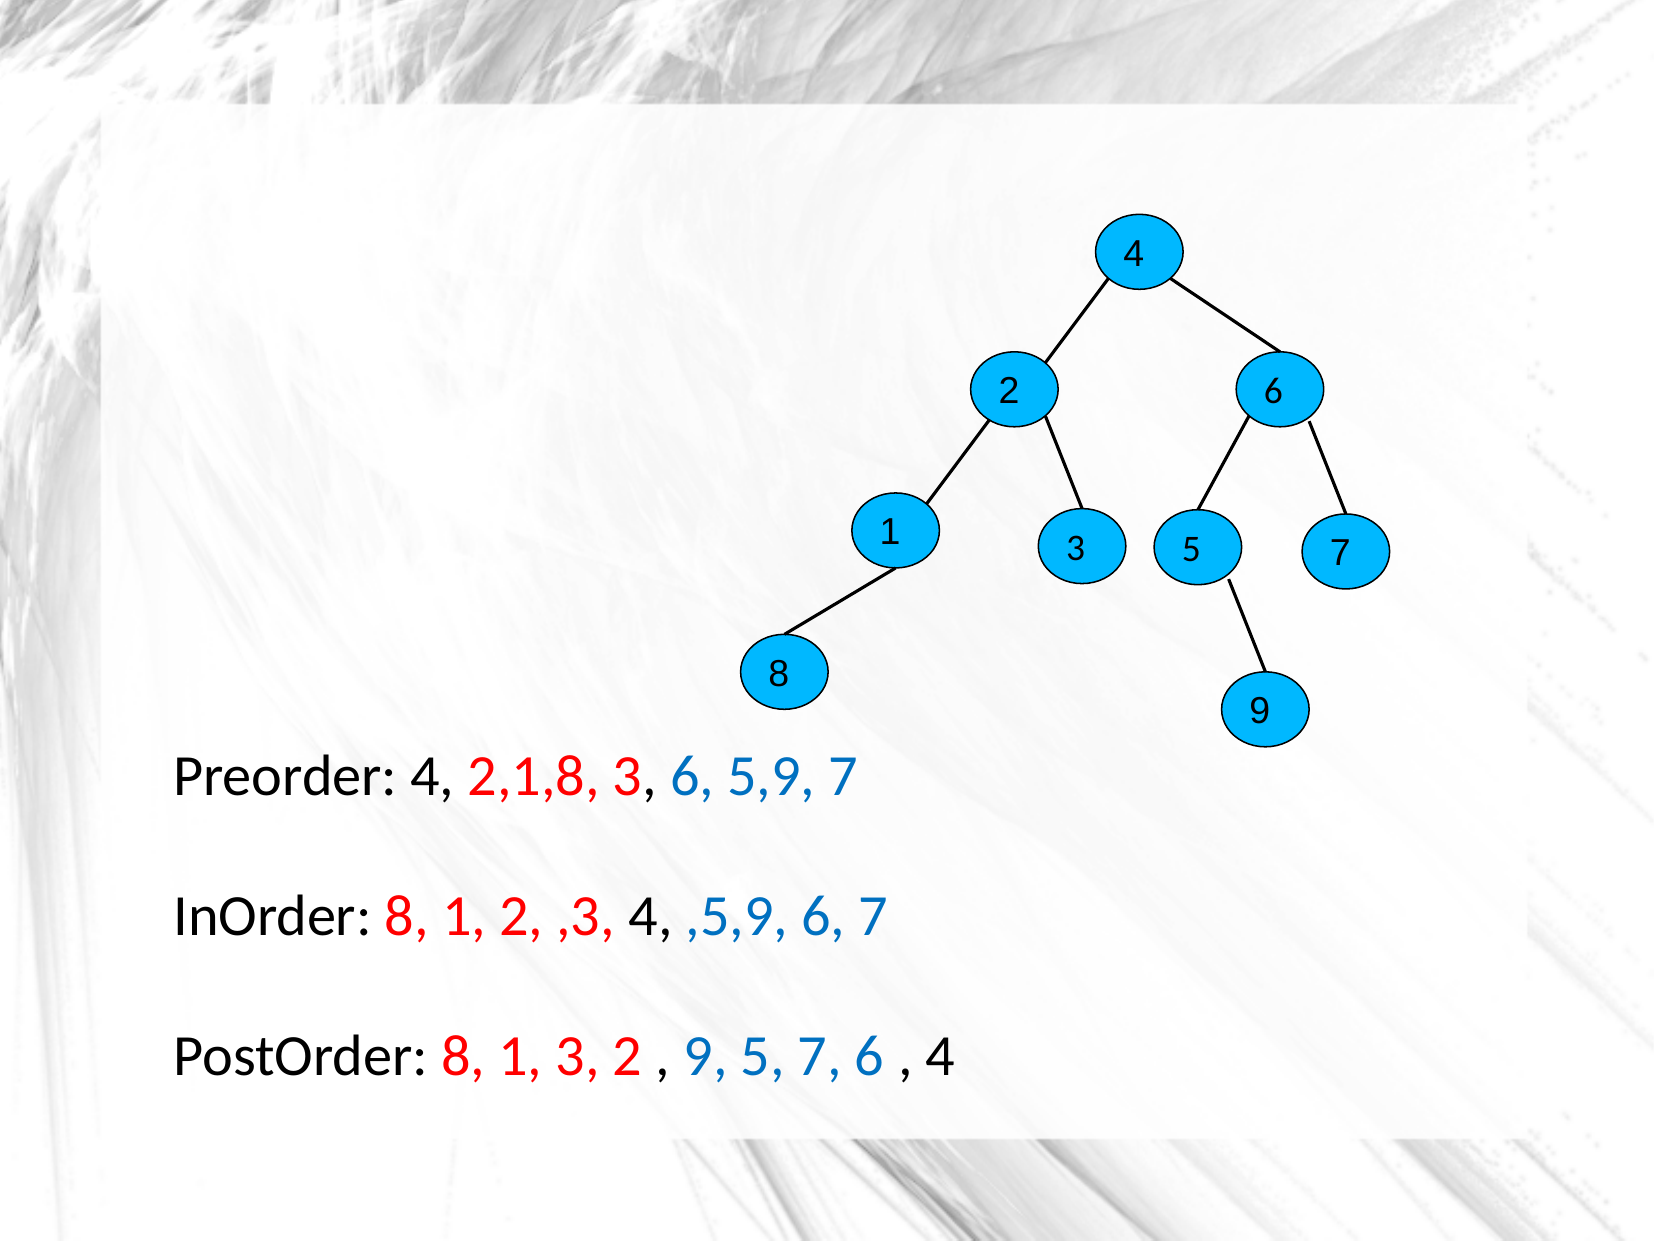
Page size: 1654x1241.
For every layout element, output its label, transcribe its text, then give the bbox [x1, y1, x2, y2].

text_box 4 [1095, 214, 1184, 290]
text_box 2 [970, 351, 1059, 427]
text_box Preorder: 4, 2,1,8, 3, 6, 5,9, 7 InOrder: 8, 1, 2, ,3, 4, ,5,9, 6, 7 PostOrder: 8, 1, 3, 2 , 9, 5, 7, 6 , 4 [158, 729, 1390, 1095]
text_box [1197, 415, 1249, 510]
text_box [1228, 579, 1266, 672]
text_box 3 [1038, 508, 1126, 584]
picture [0, 0, 1654, 1241]
text_box 5 [1154, 509, 1242, 585]
text_box 6 [1236, 351, 1324, 427]
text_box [1045, 278, 1109, 363]
text_box 9 [1221, 671, 1310, 729]
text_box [926, 419, 990, 504]
text_box 7 [1302, 514, 1390, 589]
text_box 8 [740, 634, 829, 710]
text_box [784, 567, 896, 635]
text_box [1309, 421, 1346, 514]
text_box 1 [851, 492, 940, 568]
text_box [1170, 278, 1280, 352]
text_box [1045, 415, 1082, 509]
